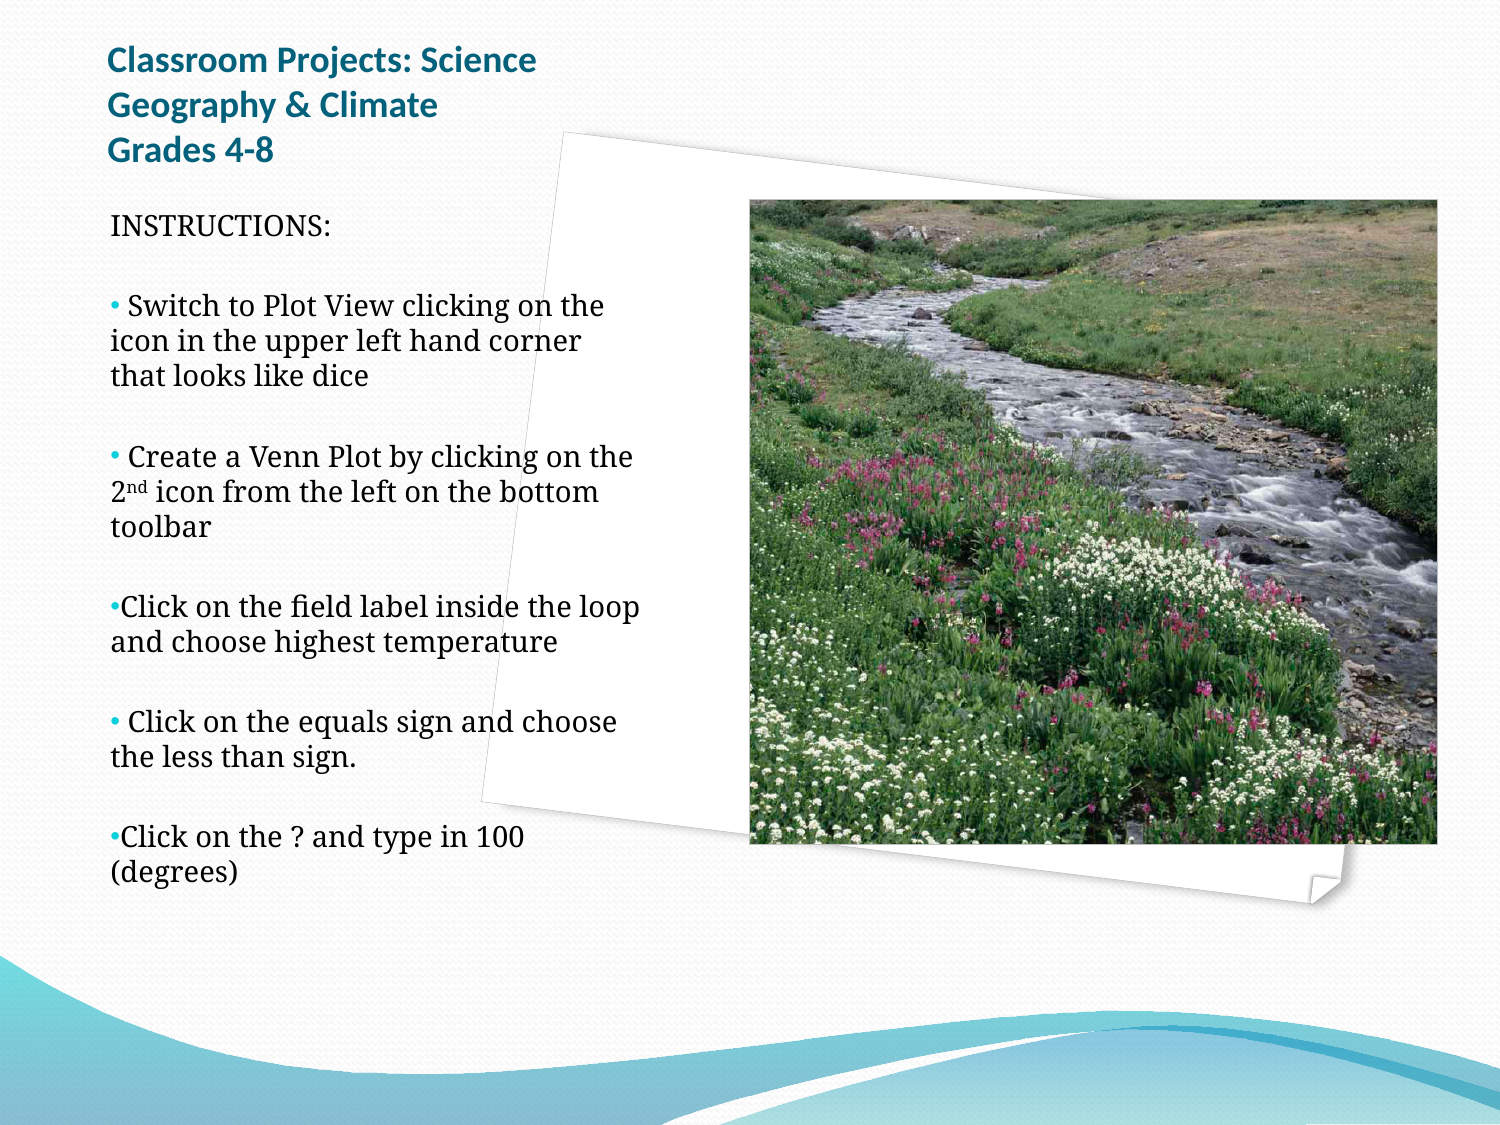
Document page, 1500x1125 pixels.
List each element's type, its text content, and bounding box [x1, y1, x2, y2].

picture [749, 198, 1438, 845]
list INSTRUCTIONS: Switch to Plot View clicking on the icon in the upper left hand corner that looks like dice Create a Venn Plot by clicking on the 2nd icon from the left on the bottom toolbar Click on the field label inside the loop and choose highest temperature Click on the equals sign and choose the less than sign. Click on the ? and type in 100 (degrees) [99, 200, 650, 850]
title Classroom Projects: Science Geography & Climate Grades 4-8 [99, 24, 638, 200]
